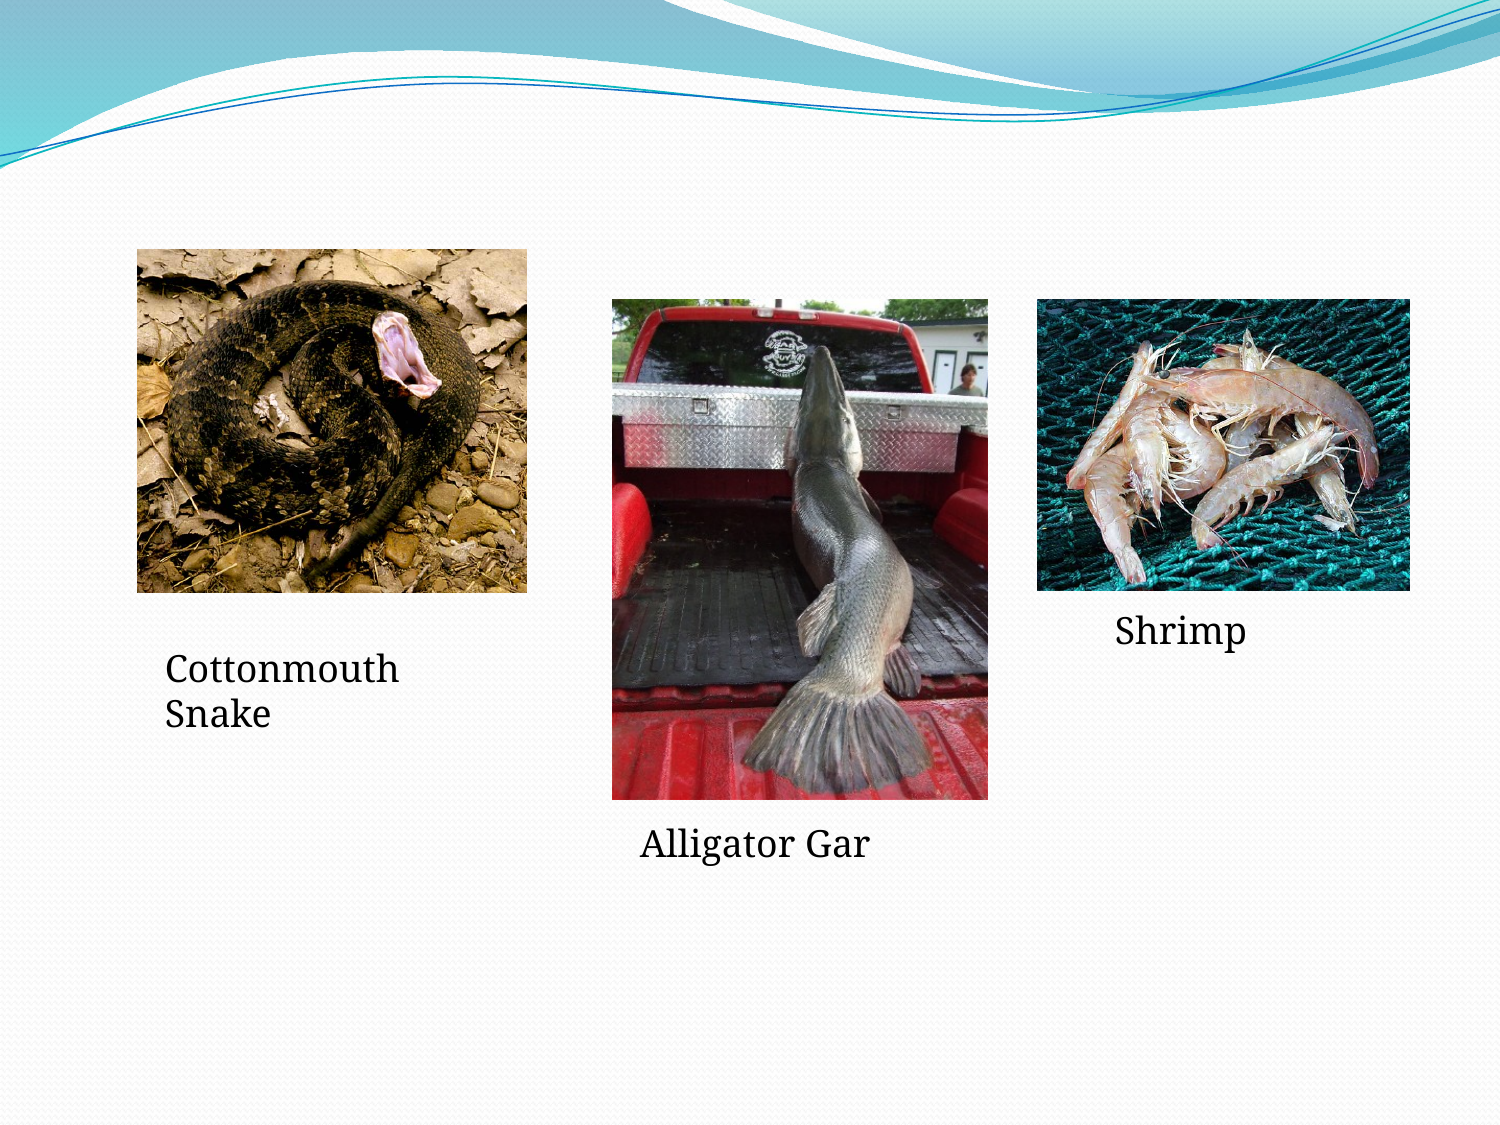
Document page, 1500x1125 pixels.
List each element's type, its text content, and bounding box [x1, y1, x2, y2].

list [137, 249, 527, 593]
text_box Shrimp [1100, 605, 1363, 660]
text_box Alligator Gar [624, 815, 975, 873]
text_box Cottonmouth Snake [149, 637, 525, 743]
picture [1037, 299, 1411, 591]
picture [612, 299, 988, 801]
